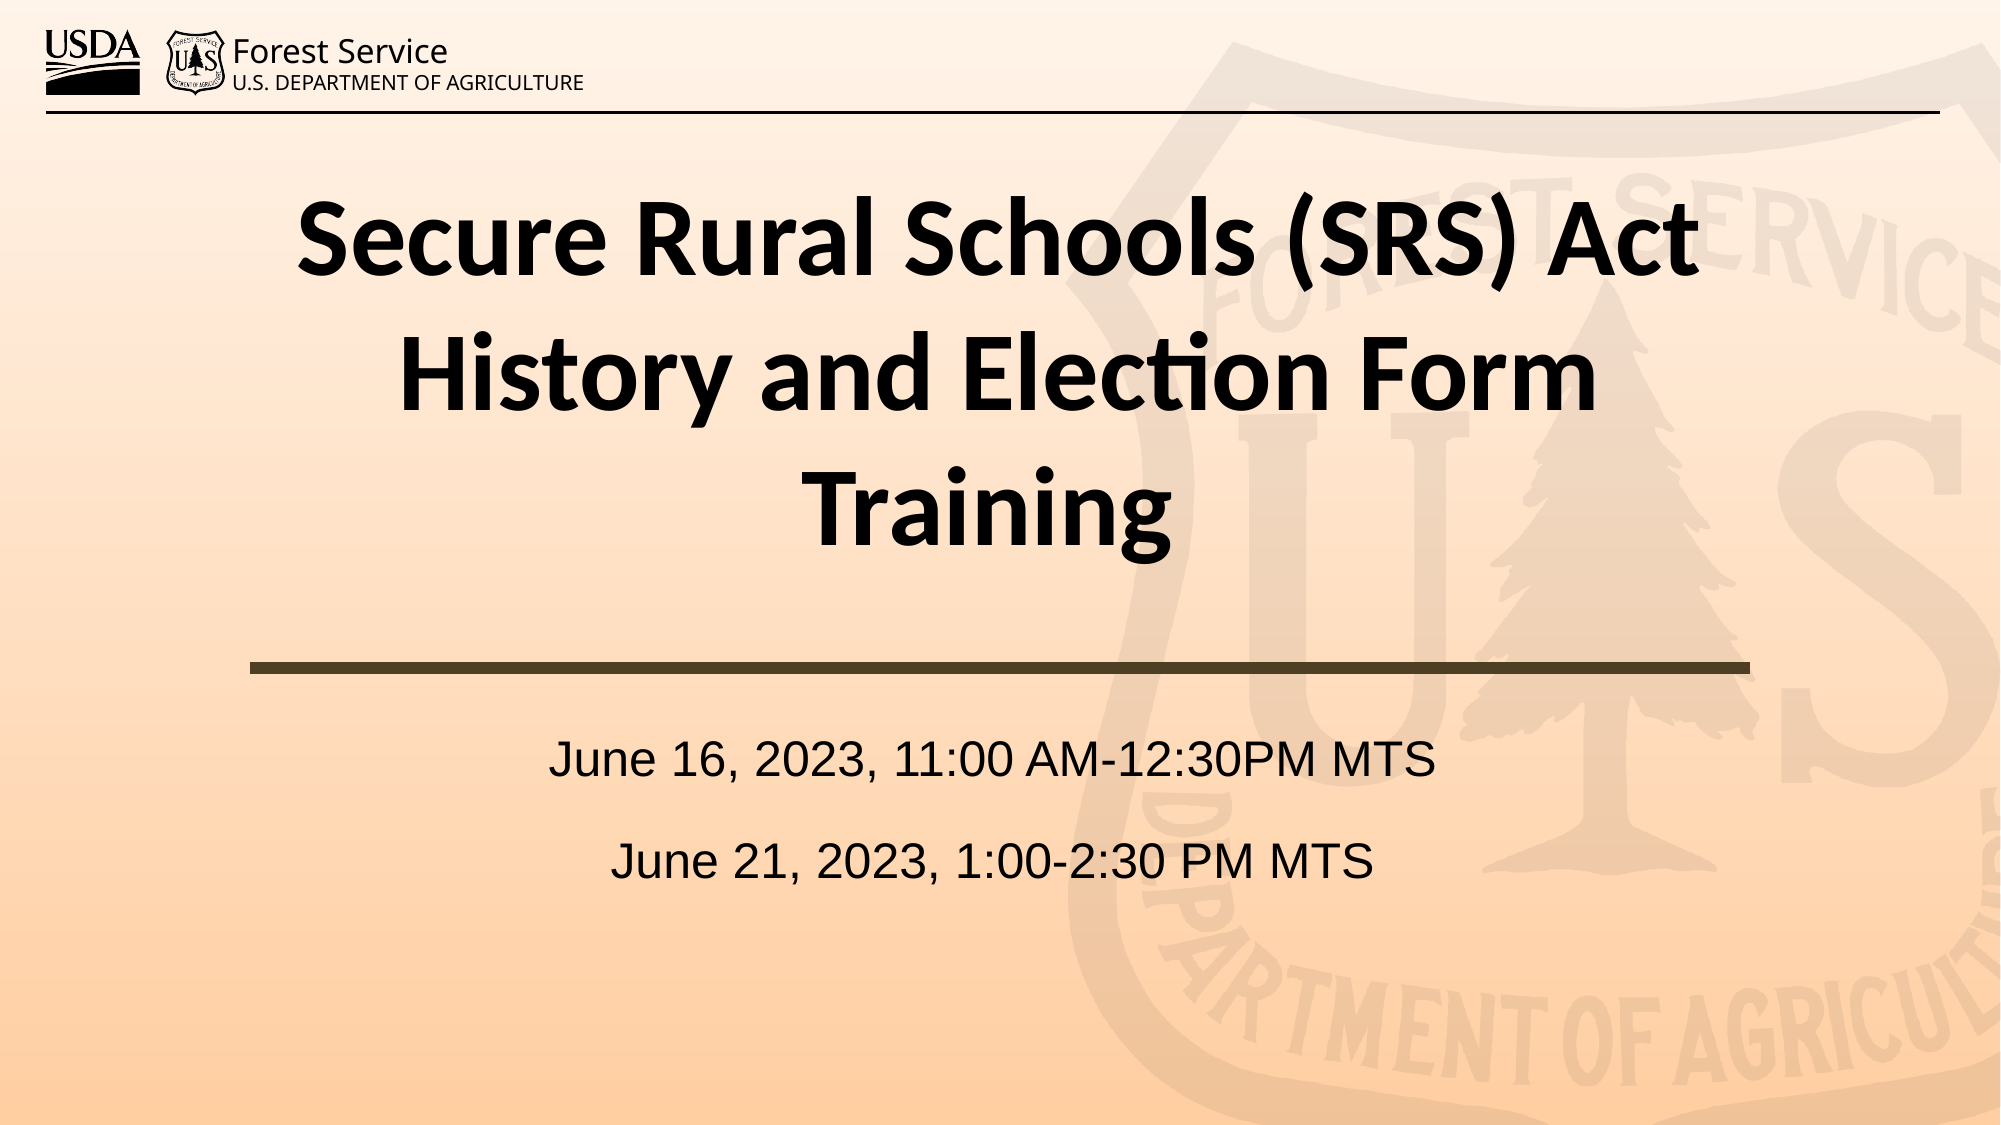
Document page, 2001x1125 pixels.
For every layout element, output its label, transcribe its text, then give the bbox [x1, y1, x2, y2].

subtitle June 16, 2023, 11:00 AM-12:30PM MTS June 21, 2023, 1:00-2:30 PM MTS [249, 469, 1750, 1125]
picture [166, 30, 225, 96]
picture [45, 29, 141, 95]
title Secure Rural Schools (SRS) Act History and Election Form Training [249, 184, 1750, 469]
